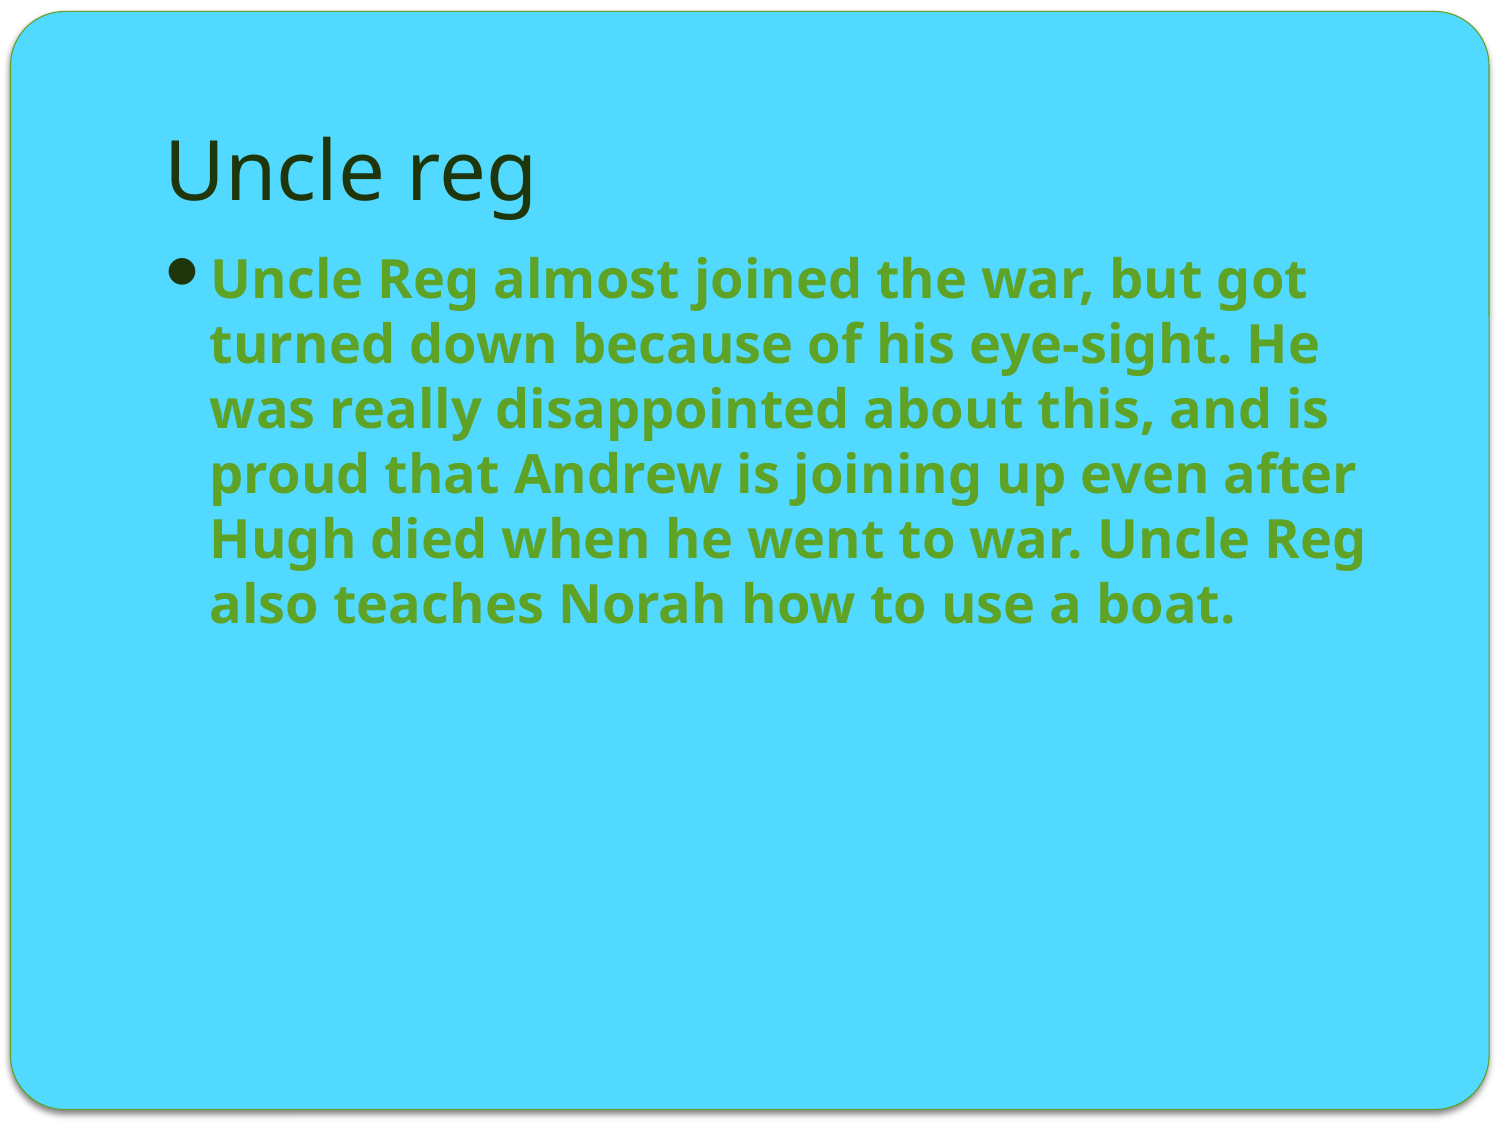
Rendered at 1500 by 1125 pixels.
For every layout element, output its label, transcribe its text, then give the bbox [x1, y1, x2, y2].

title Uncle reg [150, 45, 1425, 233]
list Uncle Reg almost joined the war, but got turned down because of his eye-sight. He was really disappointed about this, and is proud that Andrew is joining up even after Hugh died when he went to war. Uncle Reg also teaches Norah how to use a boat. [150, 237, 1425, 988]
